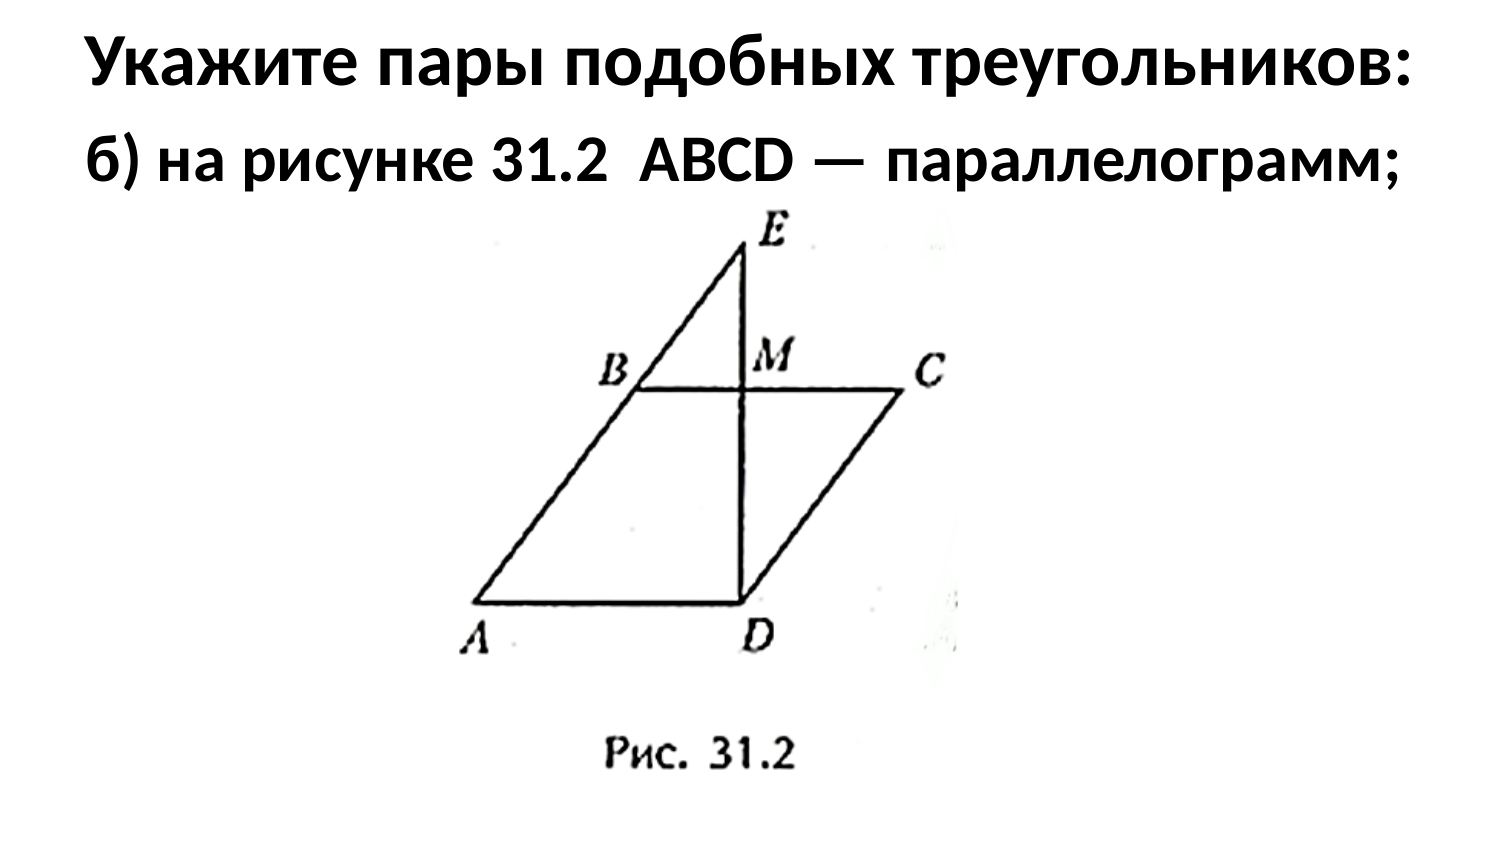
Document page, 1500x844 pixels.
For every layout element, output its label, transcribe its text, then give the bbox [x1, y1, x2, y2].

text_box Укажите пары подобных треугольников: [69, 3, 1431, 109]
text_box б) на рисунке 31.2 АВСD — параллелограмм; [70, 67, 1430, 203]
picture [430, 173, 1004, 803]
